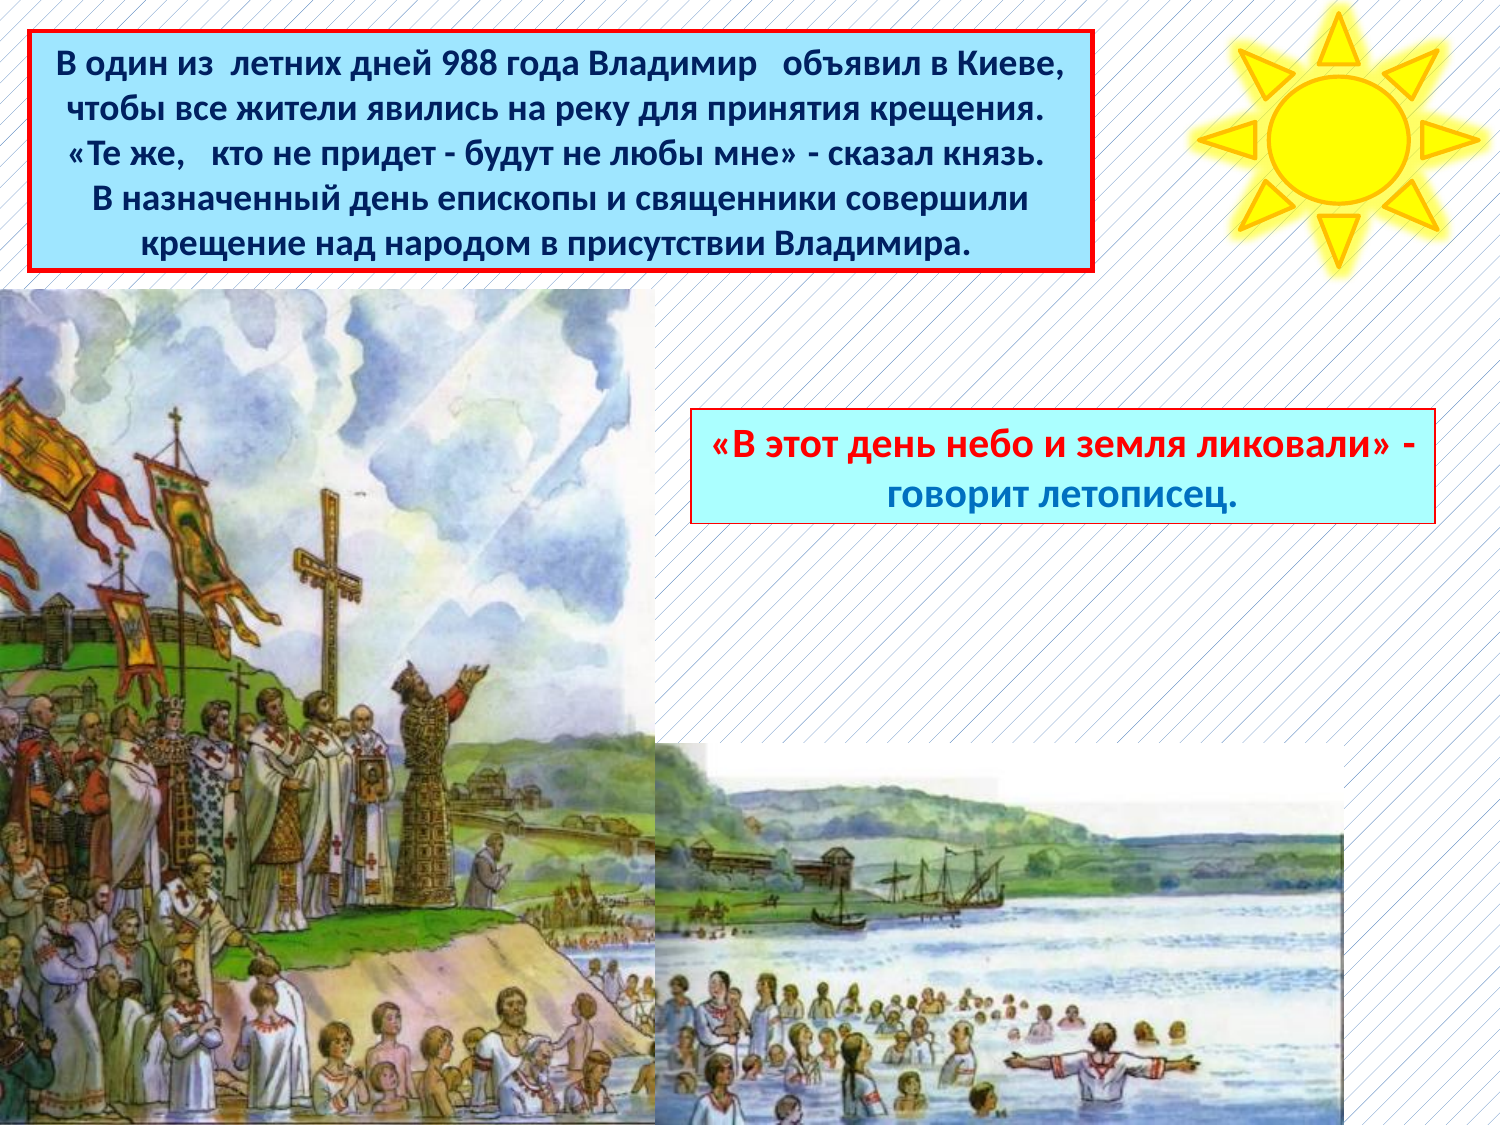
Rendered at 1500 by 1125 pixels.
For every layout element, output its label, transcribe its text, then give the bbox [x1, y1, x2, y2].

picture [0, 289, 1344, 1125]
text_box [1196, 119, 1258, 161]
text_box [1266, 74, 1411, 206]
text_box [1381, 178, 1440, 232]
text_box В один из летних дней 988 года Владимир объявил в Киеве, чтобы все жители явились на реку для принятия крещения. «Те же, кто не придет - будут не любы мне» - сказал князь. В назначенный день епископы и священники совершили крещение над народом в присутствии Владимира. [29, 30, 1093, 271]
text_box [1381, 48, 1440, 102]
text_box [1237, 178, 1296, 232]
text_box [1316, 213, 1361, 270]
text_box «В этот день небо и земля ликовали» - говорит летописец. [690, 408, 1436, 524]
text_box [1316, 11, 1361, 67]
text_box [1237, 48, 1296, 102]
text_box [1420, 119, 1481, 161]
